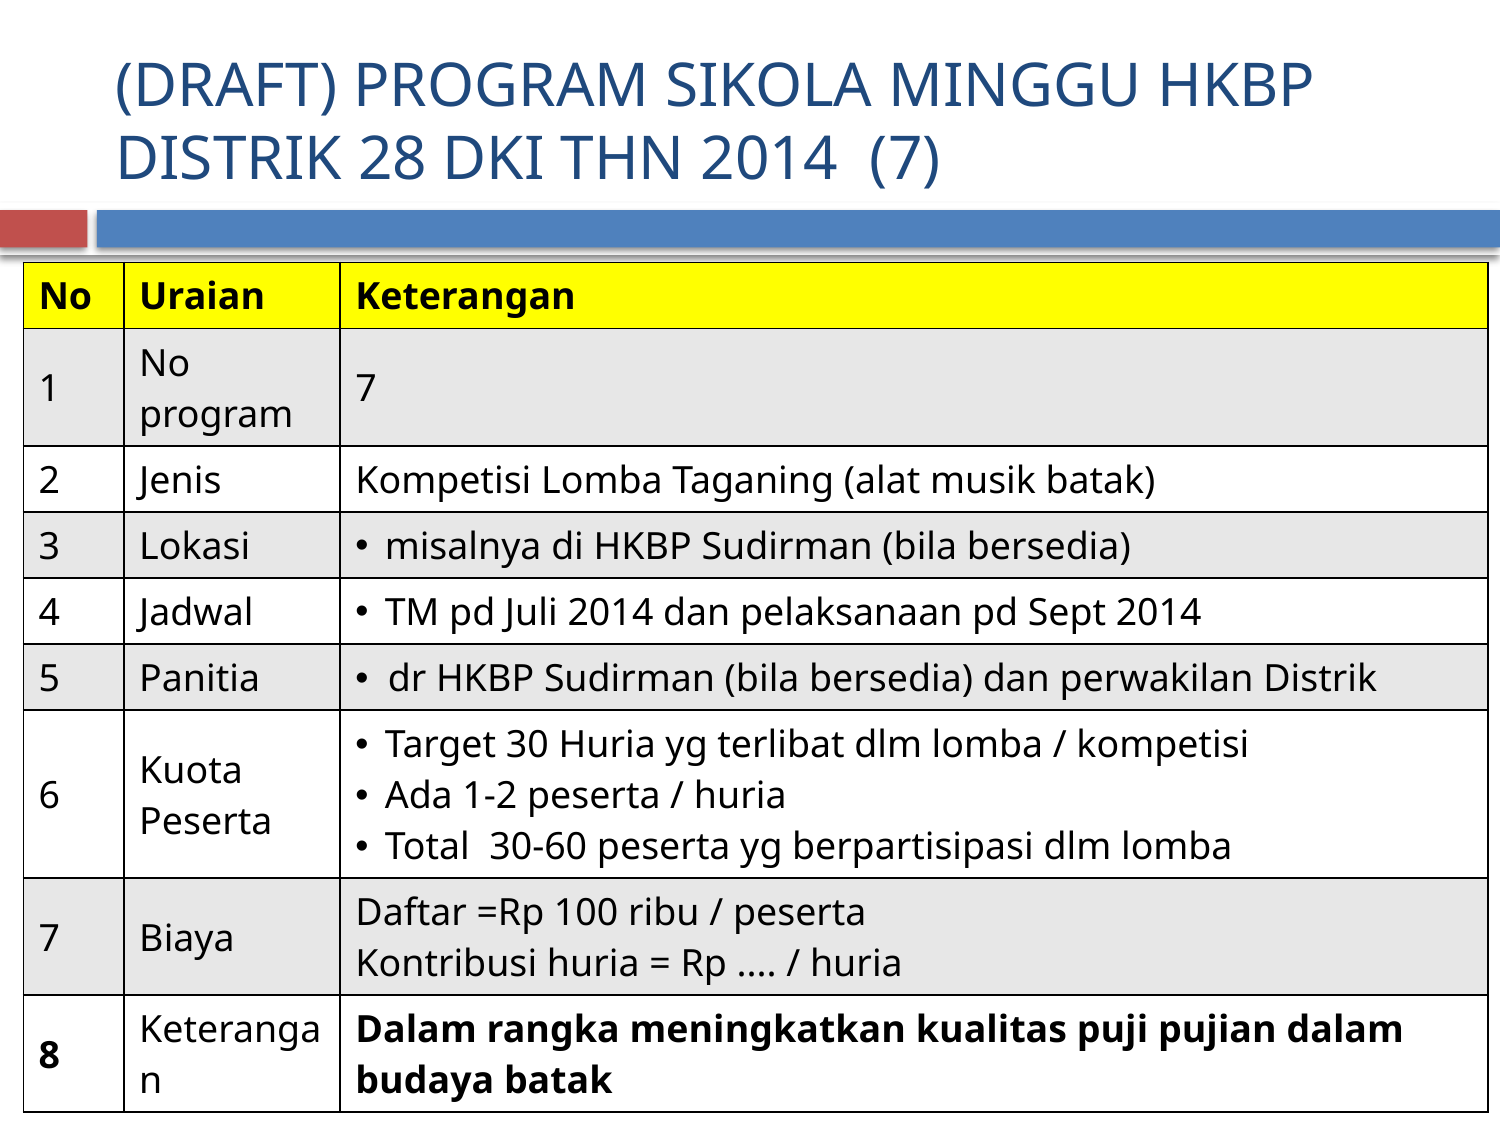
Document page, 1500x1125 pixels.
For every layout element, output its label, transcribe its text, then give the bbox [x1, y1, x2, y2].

table_cell TM pd Juli 2014 dan pelaksanaan pd Sept 2014 [341, 579, 1487, 643]
table_cell 7 [24, 879, 123, 994]
table_cell dr HKBP Sudirman (bila bersedia) dan perwakilan Distrik [341, 645, 1487, 709]
table_cell Target 30 Huria yg terlibat dlm lomba / kompetisi Ada 1-2 peserta / huria Total 30-60 peserta yg berpartisipasi dlm lomba [341, 711, 1487, 877]
table_cell 4 [24, 579, 123, 643]
table_cell 7 [341, 329, 1487, 445]
table_cell No program [125, 329, 339, 445]
table_cell 2 [24, 447, 123, 511]
table_cell Daftar =Rp 100 ribu / peserta Kontribusi huria = Rp .... / huria [341, 879, 1487, 994]
table_header Uraian [125, 263, 339, 328]
table_cell 3 [24, 513, 123, 577]
table_cell 5 [24, 645, 123, 709]
table_cell Biaya [125, 879, 339, 994]
title (DRAFT) PROGRAM SIKOLA MINGGU HKBP DISTRIK 28 DKI THN 2014 (7) [100, 37, 1438, 200]
table_cell Kompetisi Lomba Taganing (alat musik batak) [341, 447, 1487, 511]
table_cell 6 [24, 711, 123, 877]
table_cell Lokasi [125, 513, 339, 577]
table_cell misalnya di HKBP Sudirman (bila bersedia) [341, 513, 1487, 577]
table_cell Jenis [125, 447, 339, 511]
table_header Keterangan [341, 263, 1487, 328]
table_cell Keterangan [125, 996, 339, 1111]
table_cell 8 [24, 996, 123, 1111]
table_cell Kuota Peserta [125, 711, 339, 877]
table_header No [24, 263, 123, 328]
table_cell Jadwal [125, 579, 339, 643]
table_cell 1 [24, 329, 123, 445]
table_cell Dalam rangka meningkatkan kualitas puji pujian dalam budaya batak [341, 996, 1487, 1111]
table_cell Panitia [125, 645, 339, 709]
